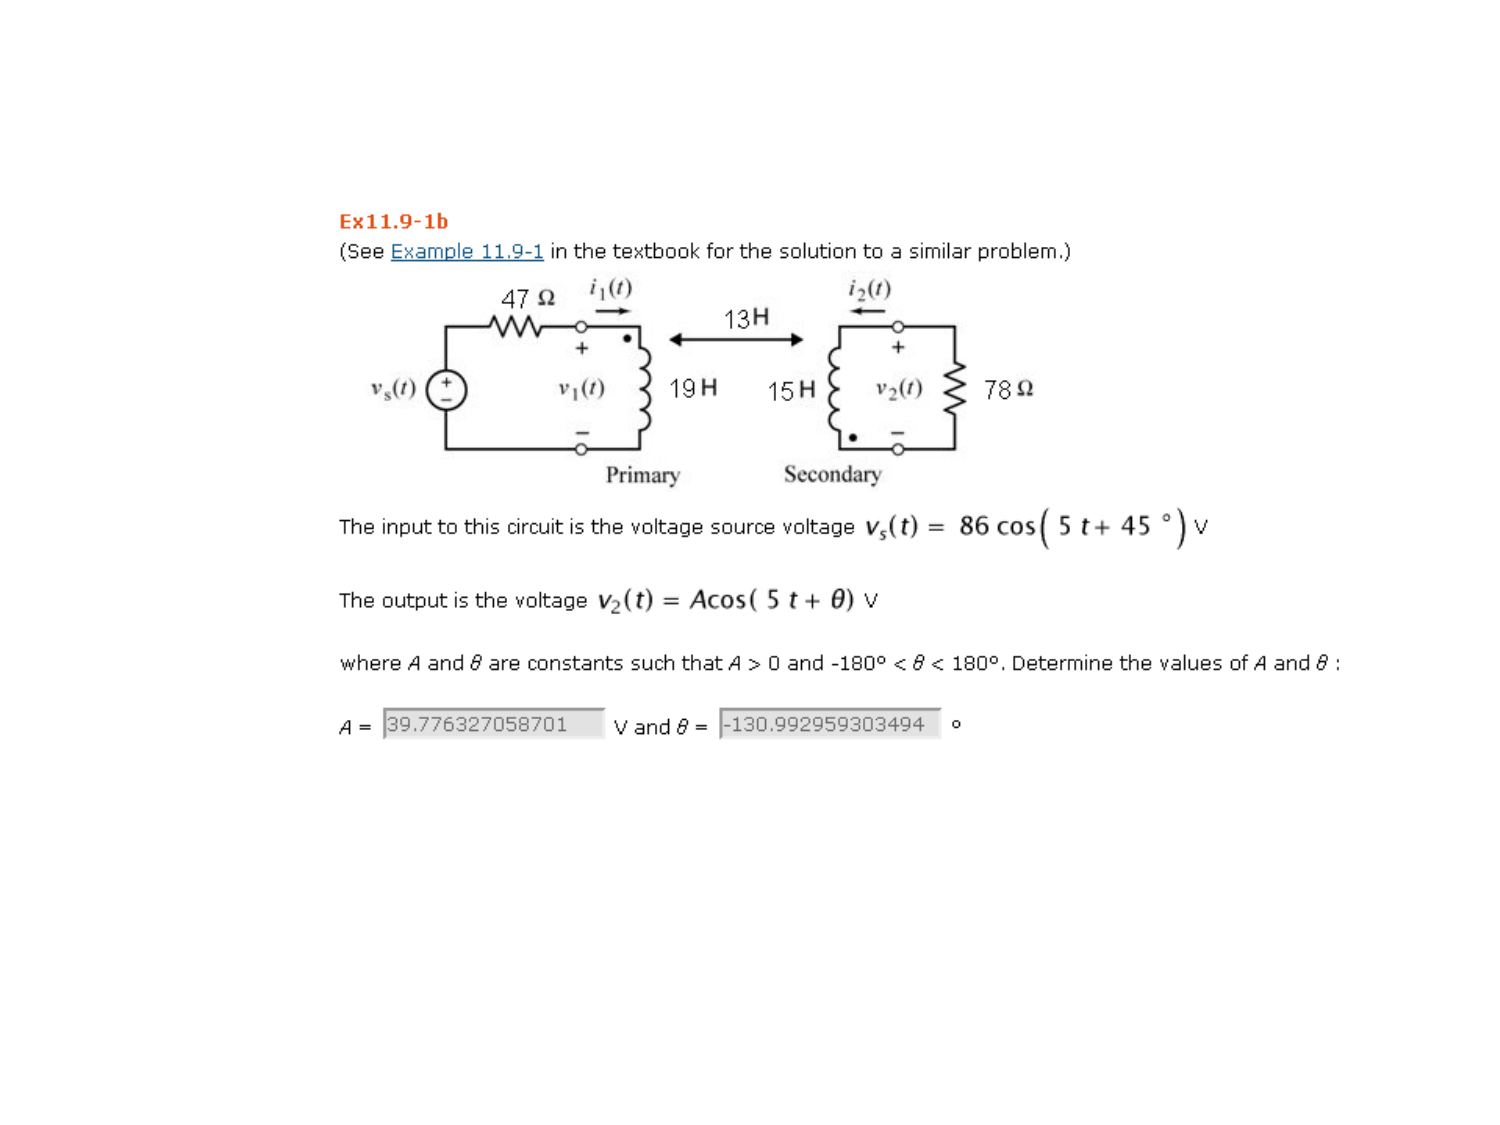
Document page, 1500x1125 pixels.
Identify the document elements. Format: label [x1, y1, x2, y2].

picture [324, 199, 1365, 755]
